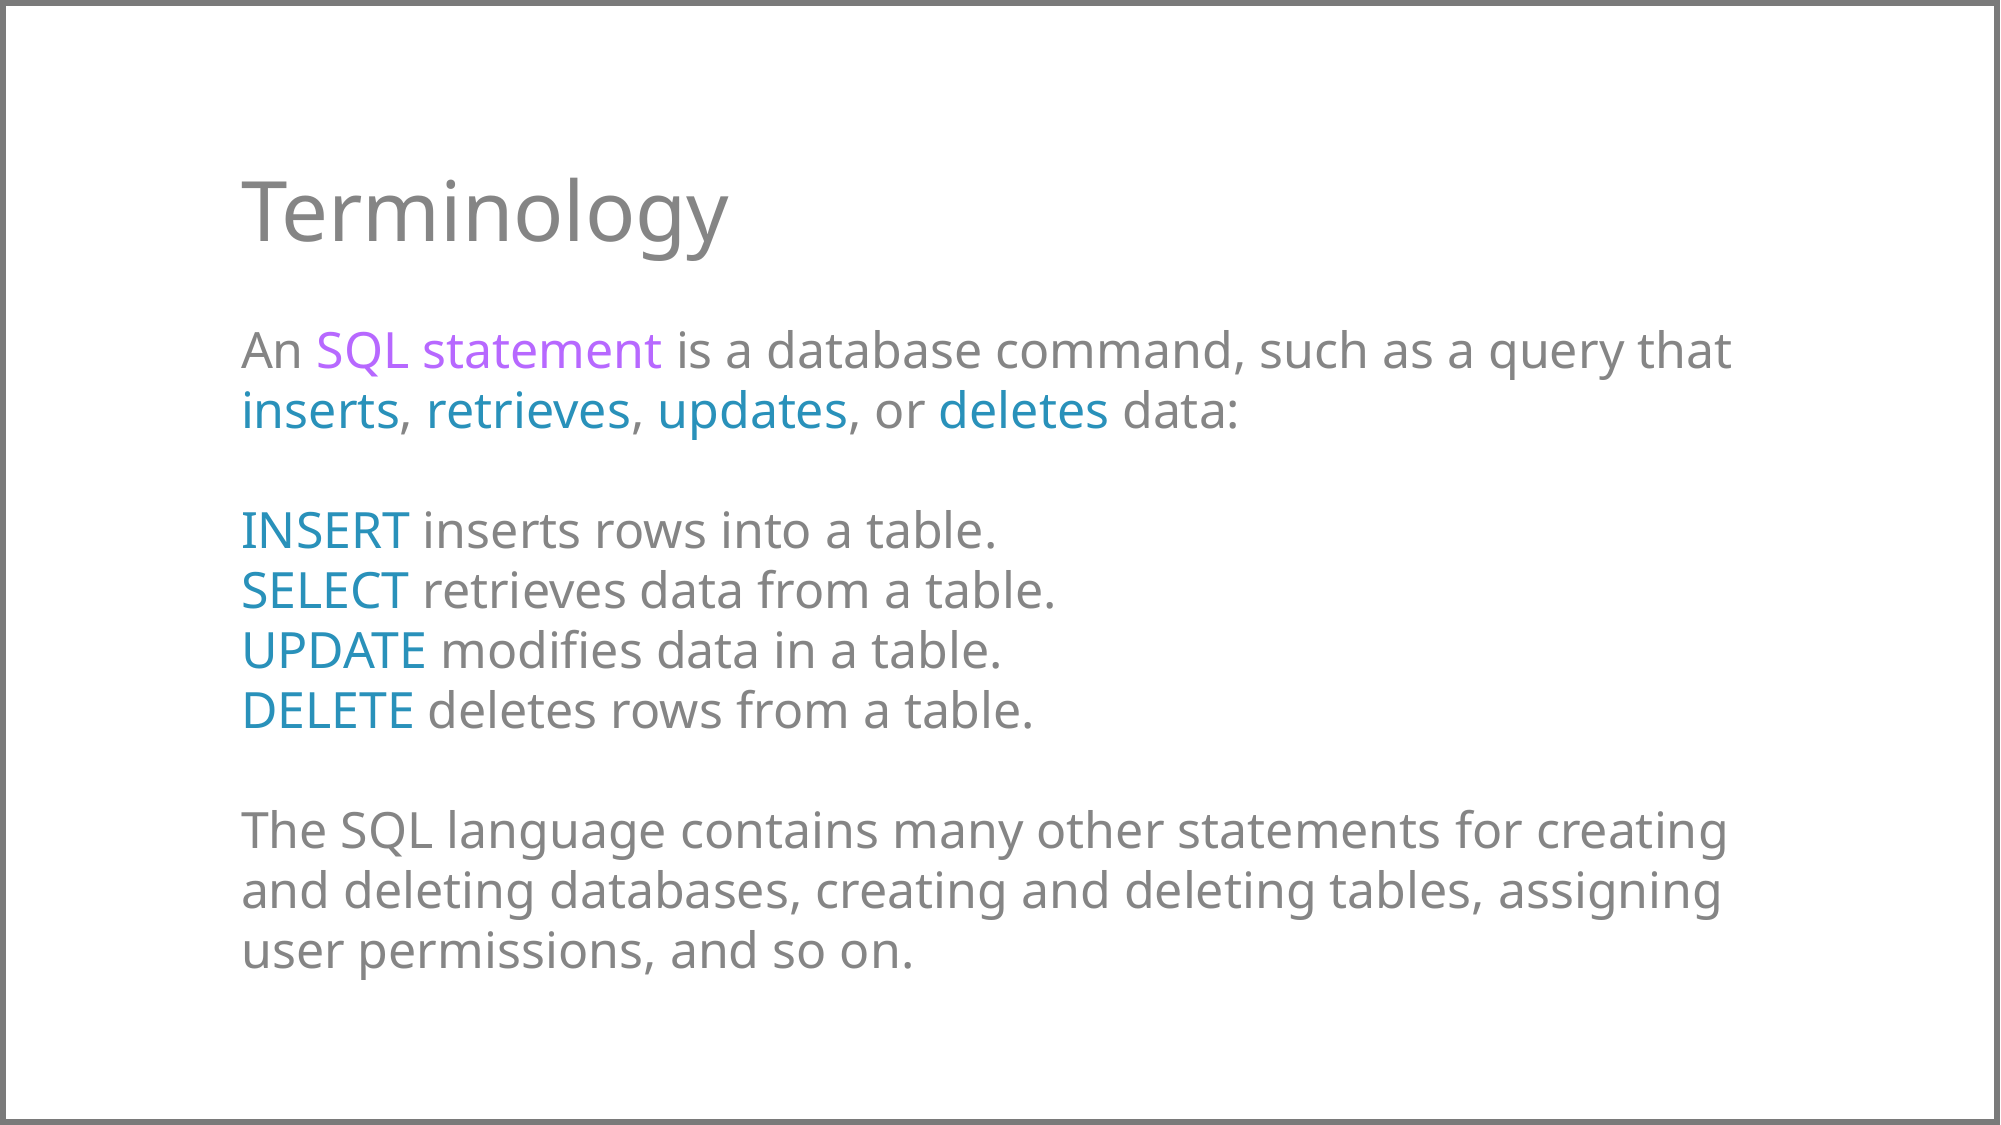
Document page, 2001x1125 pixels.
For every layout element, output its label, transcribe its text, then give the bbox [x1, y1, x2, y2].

text_box [0, 0, 2000, 1125]
text_box Terminology An SQL statement is a database command, such as a query that inserts, retrieves, updates, or deletes data: INSERT inserts rows into a table. SELECT retrieves data from a table. UPDATE modifies data in a table. DELETE deletes rows from a table. The SQL language contains many other statements for creating and deleting databases, creating and deleting tables, assigning user permissions, and so on. [226, 151, 1774, 986]
